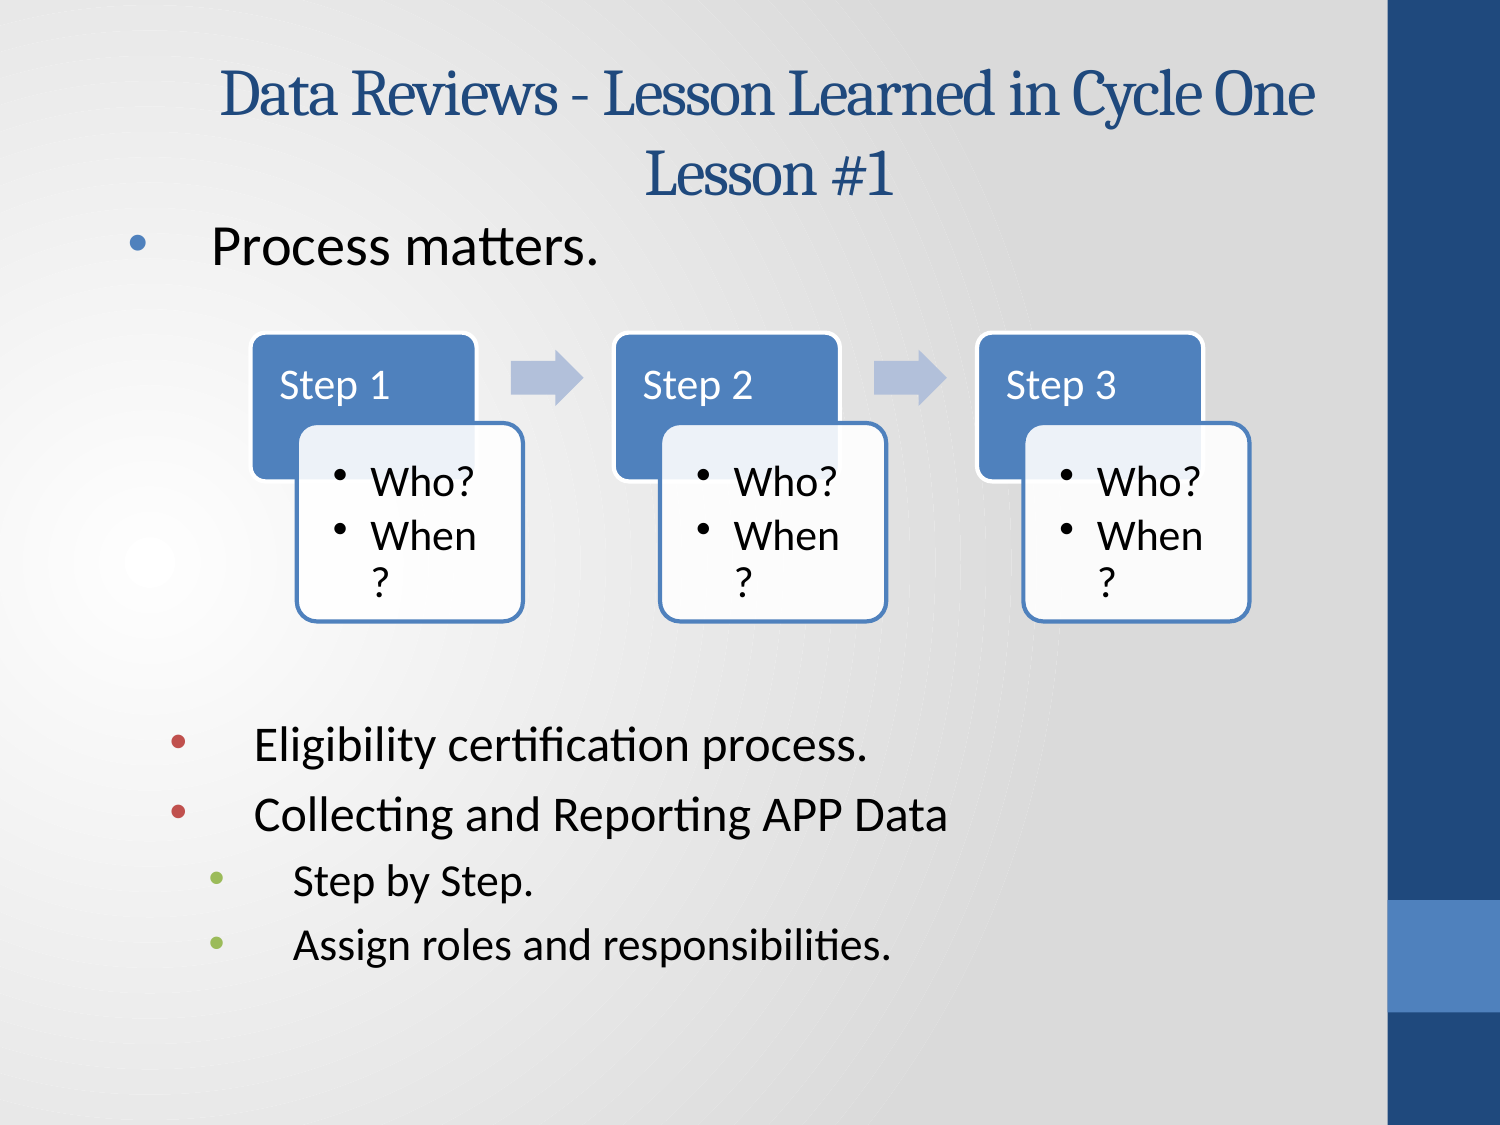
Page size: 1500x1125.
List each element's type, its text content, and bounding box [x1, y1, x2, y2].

list Process matters. Eligibility certification process. Collecting and Reporting APP Data Step by Step. Assign roles and responsibilities. [112, 213, 1463, 975]
title Data Reviews - Lesson Learned in Cycle One Lesson #1 [75, 45, 1463, 213]
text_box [249, 316, 1251, 638]
